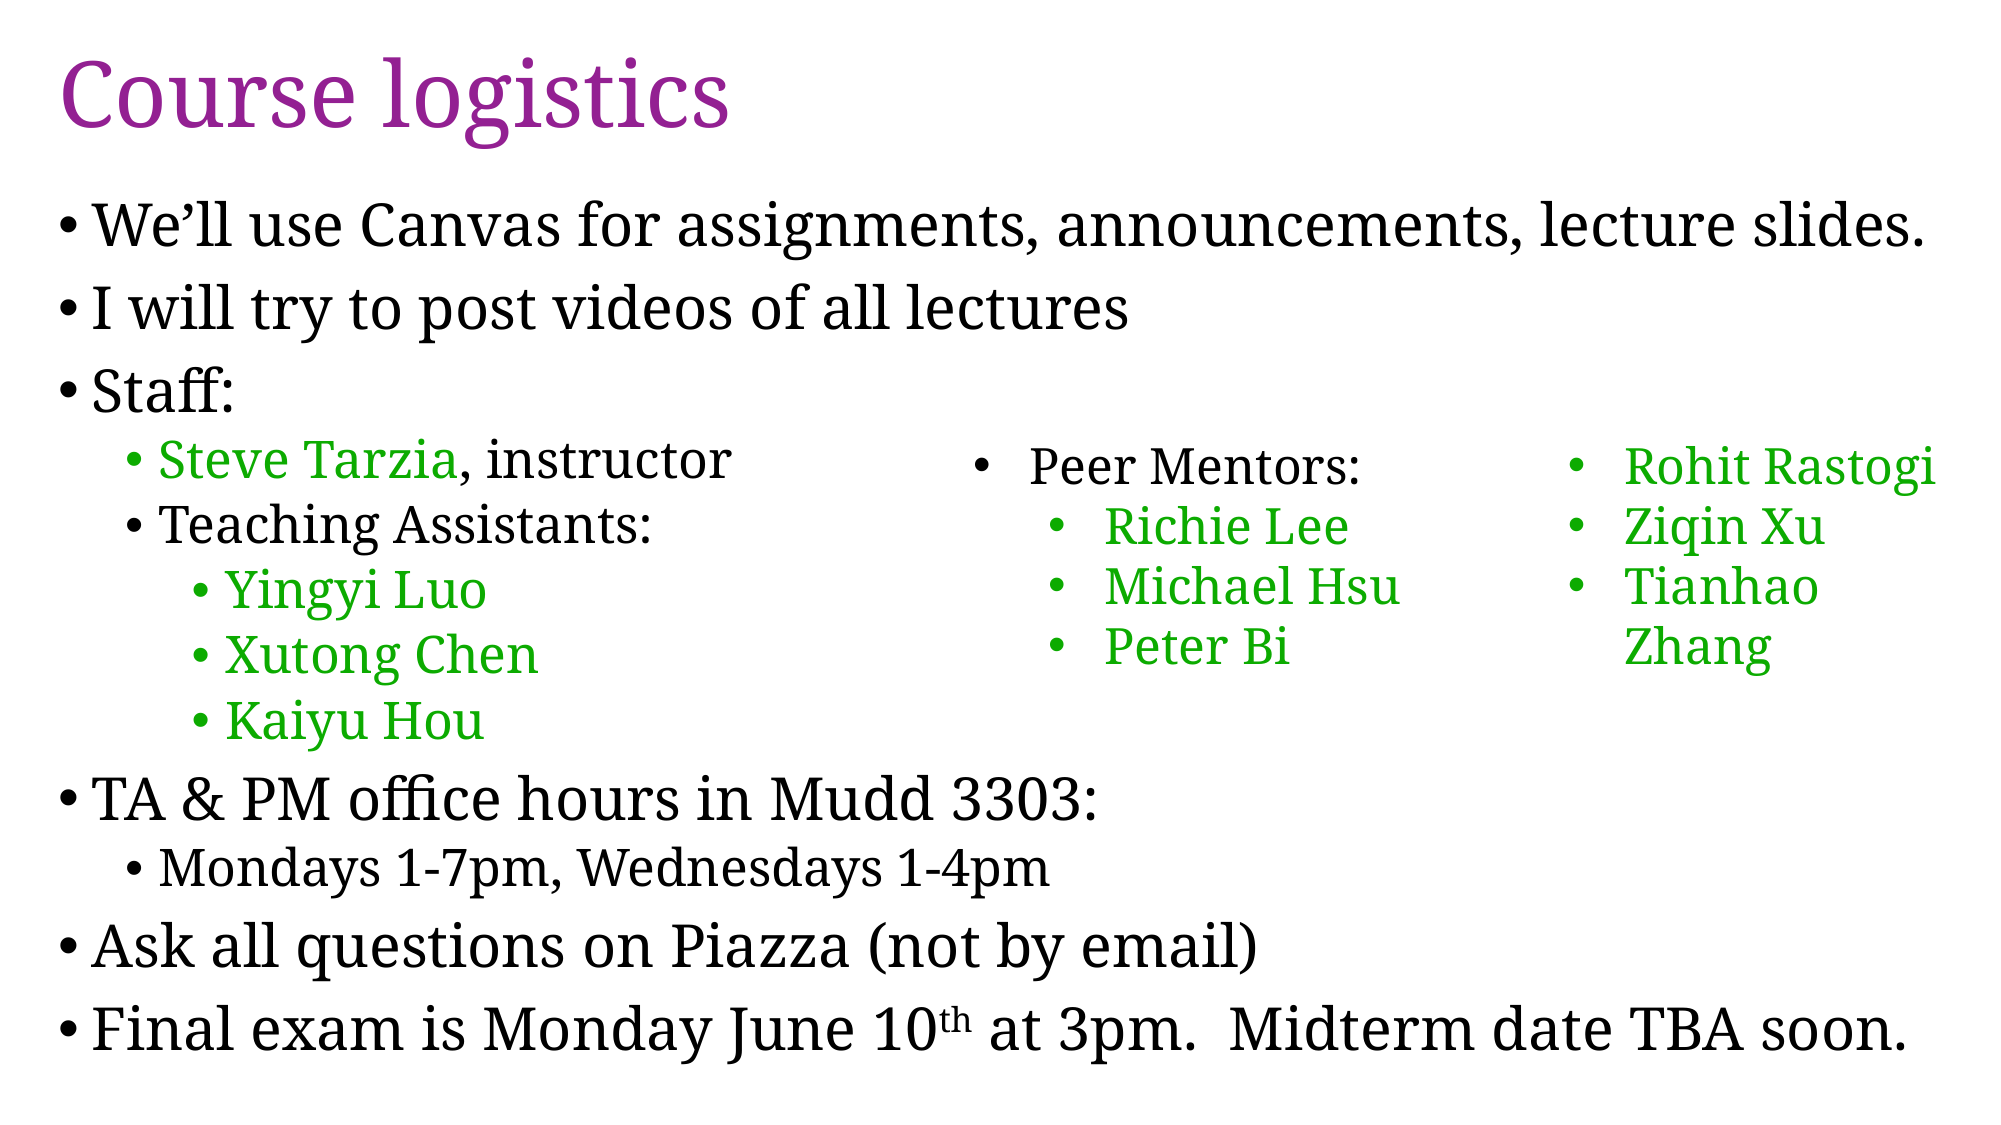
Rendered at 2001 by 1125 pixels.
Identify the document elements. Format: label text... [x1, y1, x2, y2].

title Course logistics [43, 25, 1953, 171]
list We’ll use Canvas for assignments, announcements, lecture slides. I will try to post videos of all lectures Staff: Steve Tarzia, instructor Teaching Assistants: Yingyi Luo Xutong Chen Kaiyu Hou TA & PM office hours in Mudd 3303: Mondays 1-7pm, Wednesdays 1-4pm Ask all questions on Piazza (not by email) Final exam is Monday June 10th at 3pm. Midterm date TBA soon. [43, 188, 1953, 1106]
text_box Peer Mentors: Richie Lee Michael Hsu Peter Bi Rohit Rastogi Ziqin Xu Tianhao Zhang [883, 427, 1953, 911]
